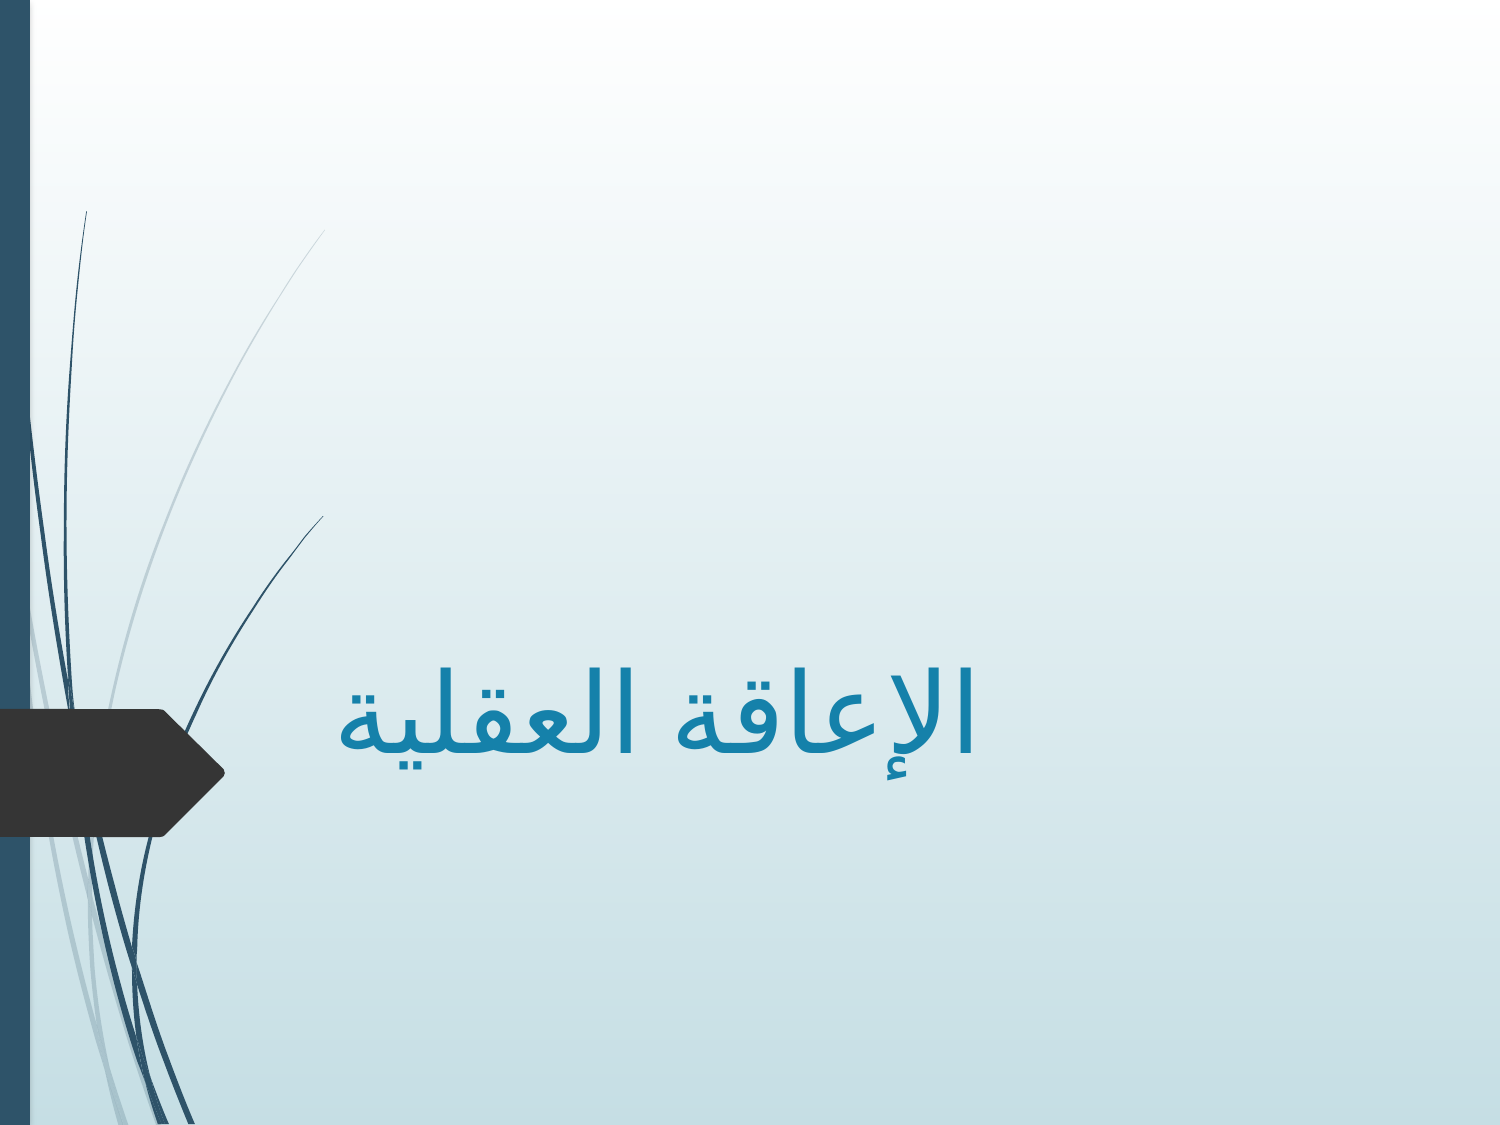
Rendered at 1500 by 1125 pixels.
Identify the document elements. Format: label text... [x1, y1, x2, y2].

title الإعاقة العقلية [318, 412, 1402, 784]
